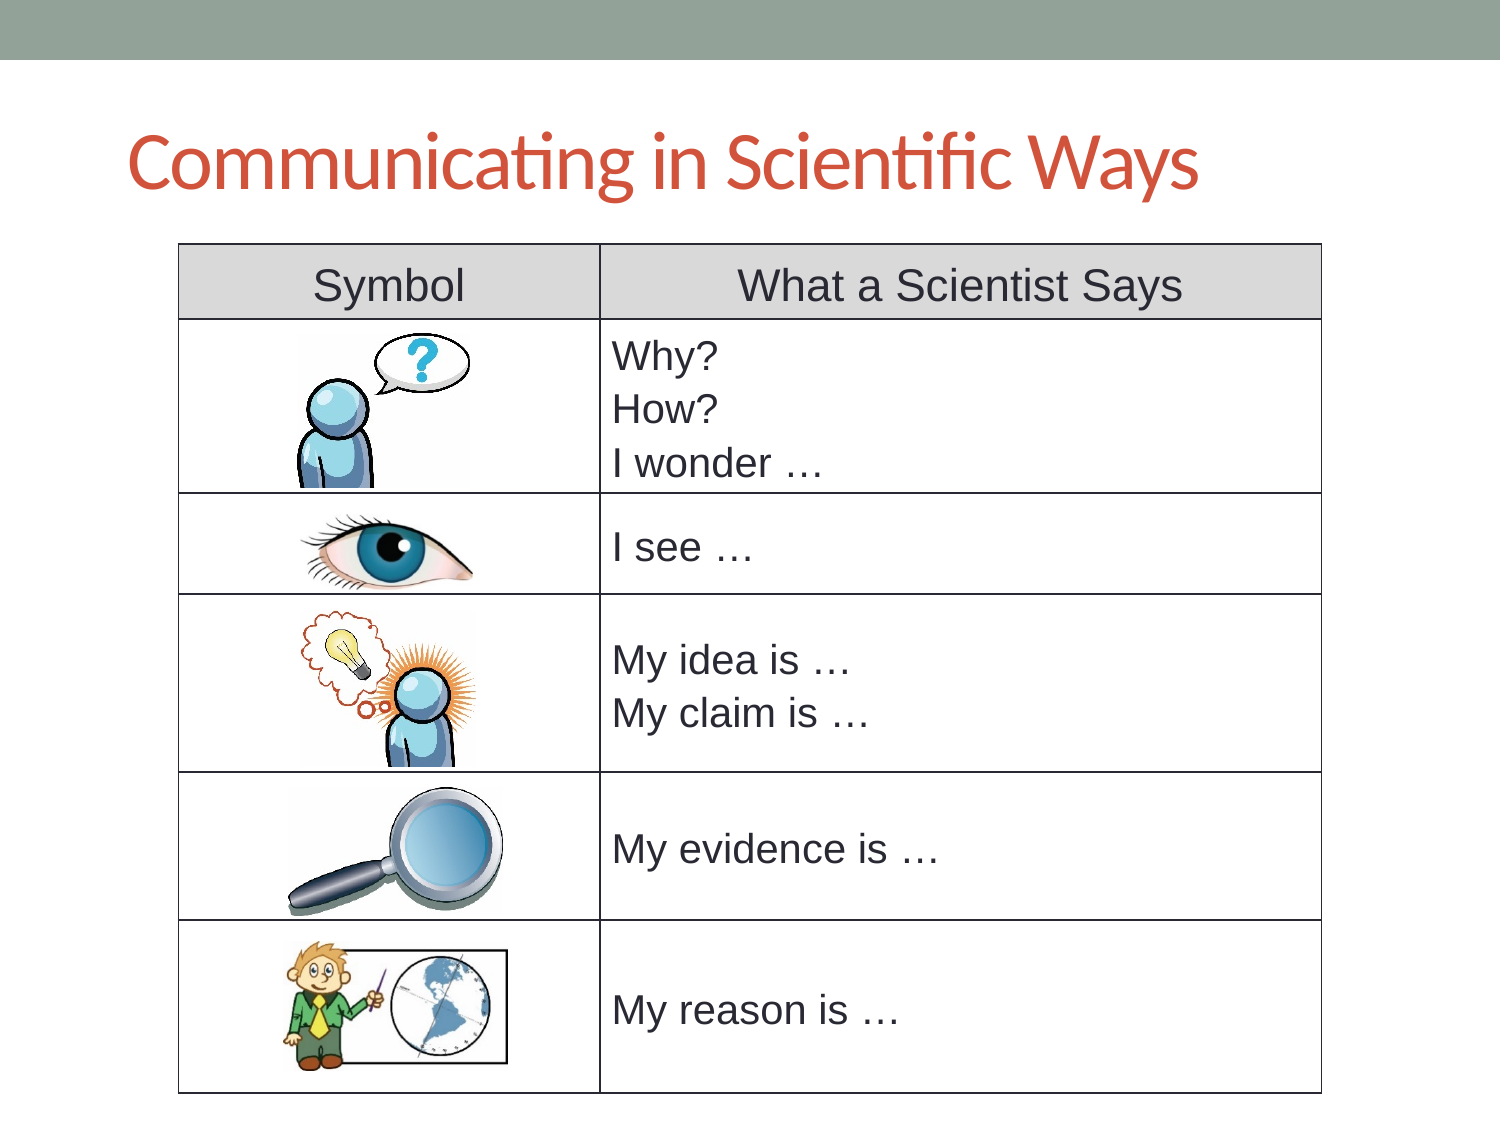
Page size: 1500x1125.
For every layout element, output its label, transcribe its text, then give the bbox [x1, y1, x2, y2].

table_cell Why? How? I wonder … [601, 320, 1321, 492]
picture [288, 787, 503, 916]
table_cell [179, 773, 599, 919]
table_cell [179, 320, 599, 492]
title Communicating in Scientific Ways [112, 75, 1425, 238]
table_header What a Scientist Says [601, 245, 1321, 318]
picture [297, 333, 470, 488]
table_cell I see … [601, 494, 1321, 593]
table_cell My idea is … My claim is … [601, 595, 1321, 771]
picture [300, 609, 477, 767]
table_cell My reason is … [601, 921, 1321, 1092]
picture [300, 514, 473, 590]
picture [283, 941, 508, 1072]
table_cell [179, 494, 599, 593]
table_cell [179, 595, 599, 771]
table_cell My evidence is … [601, 773, 1321, 919]
table_header Symbol [179, 245, 599, 318]
table_cell [179, 921, 599, 1092]
